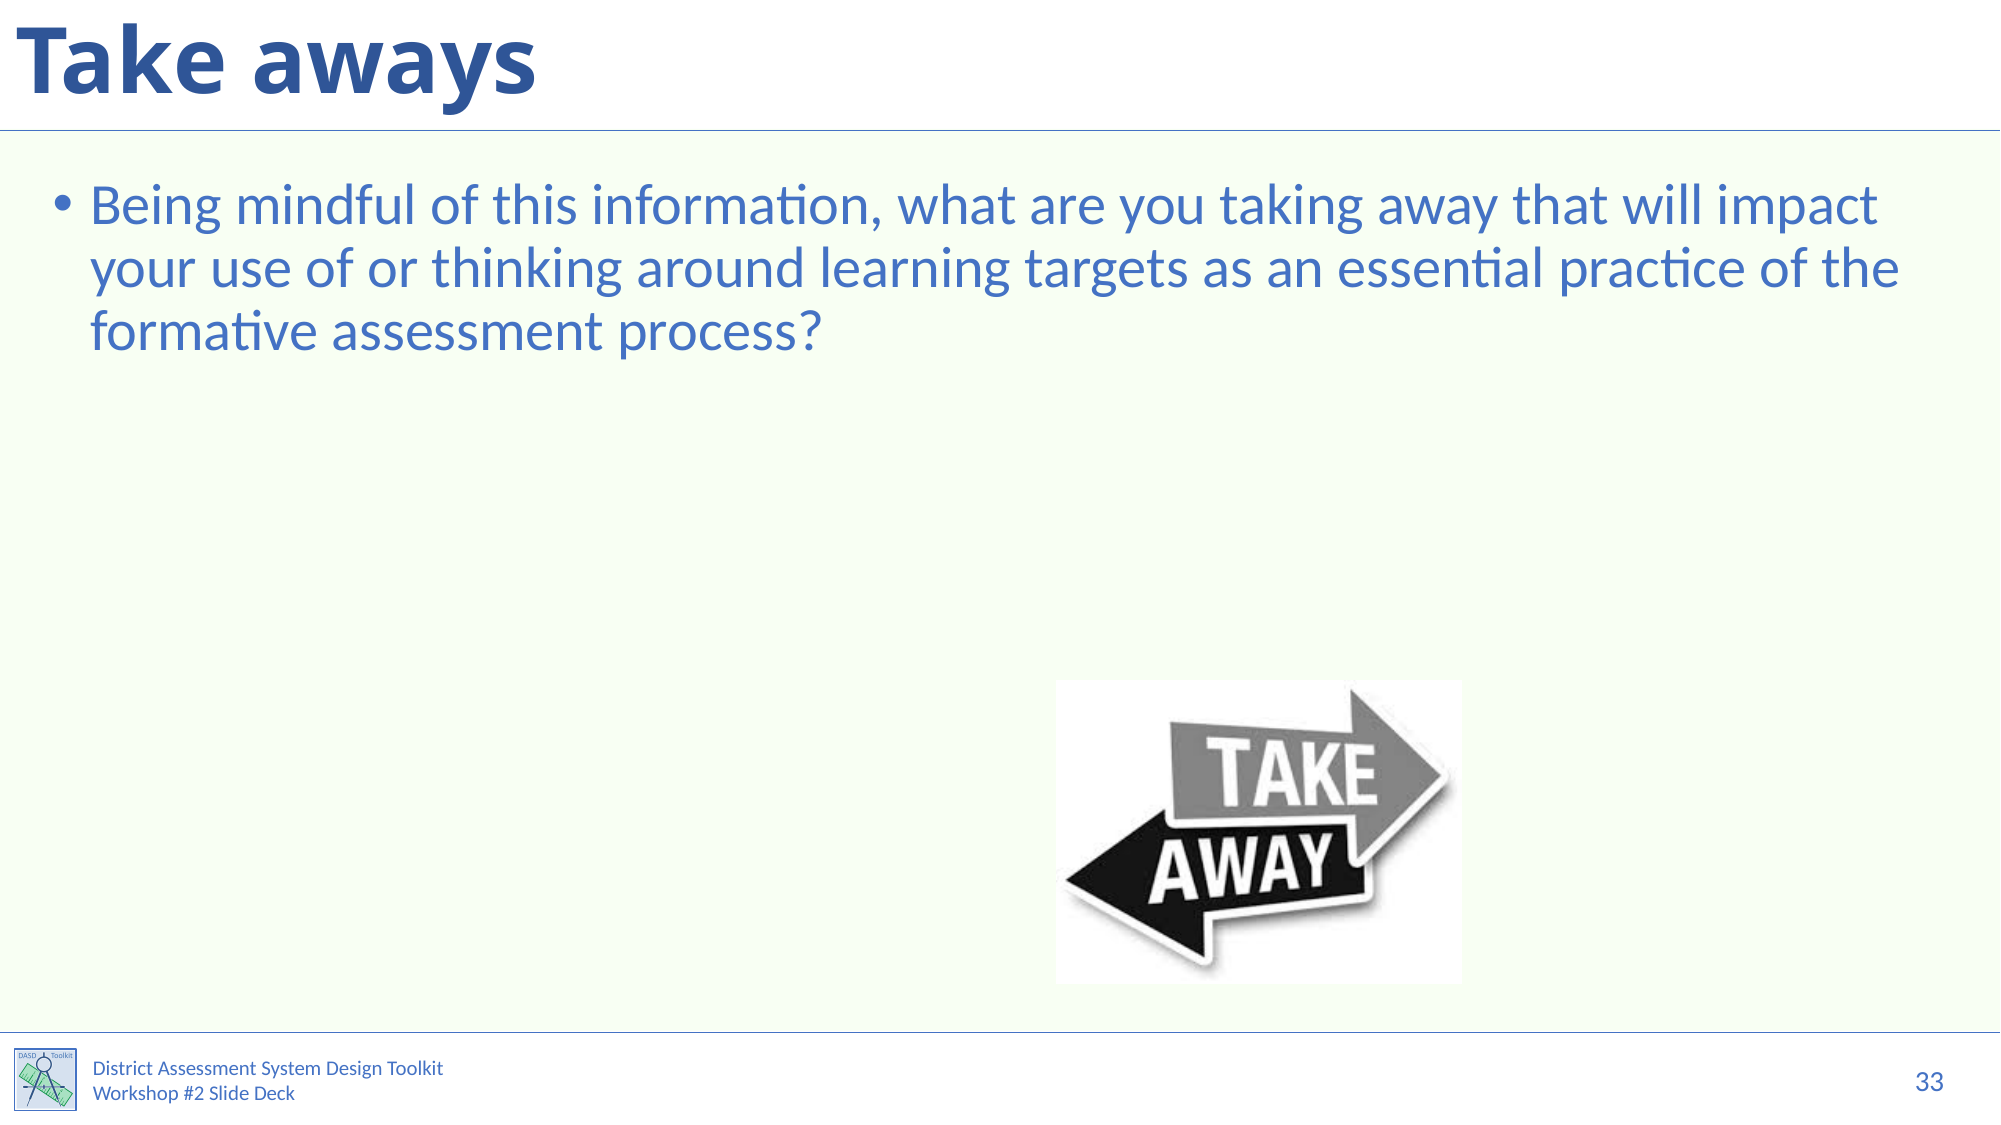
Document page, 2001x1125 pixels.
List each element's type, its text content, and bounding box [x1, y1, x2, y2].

picture [15, 1050, 75, 1110]
title Take aways [0, 0, 2000, 129]
picture [1056, 680, 1462, 984]
list Being mindful of this information, what are you taking away that will impact your use of or thinking around learning targets as an essential practice of the formative assessment process? [37, 166, 1962, 1002]
